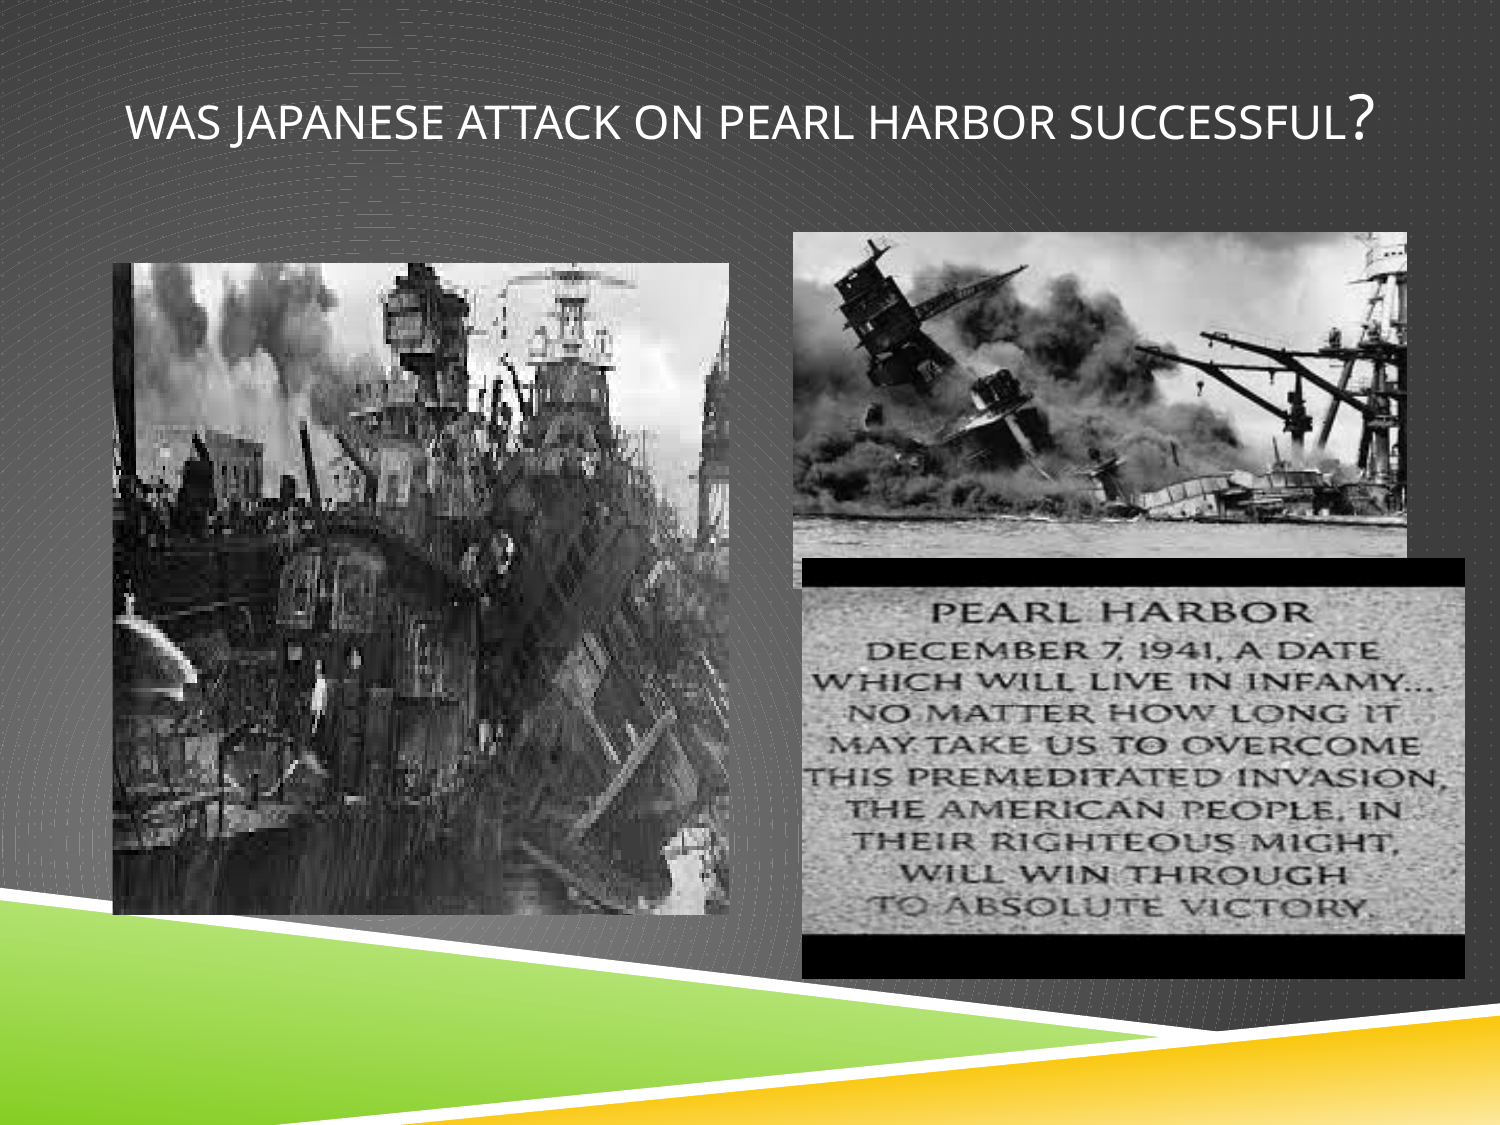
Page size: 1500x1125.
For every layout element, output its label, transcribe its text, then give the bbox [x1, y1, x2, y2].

picture [793, 232, 1465, 979]
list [112, 263, 730, 915]
title Was Japanese attack on pearl Harbor successful? [112, 45, 1388, 185]
